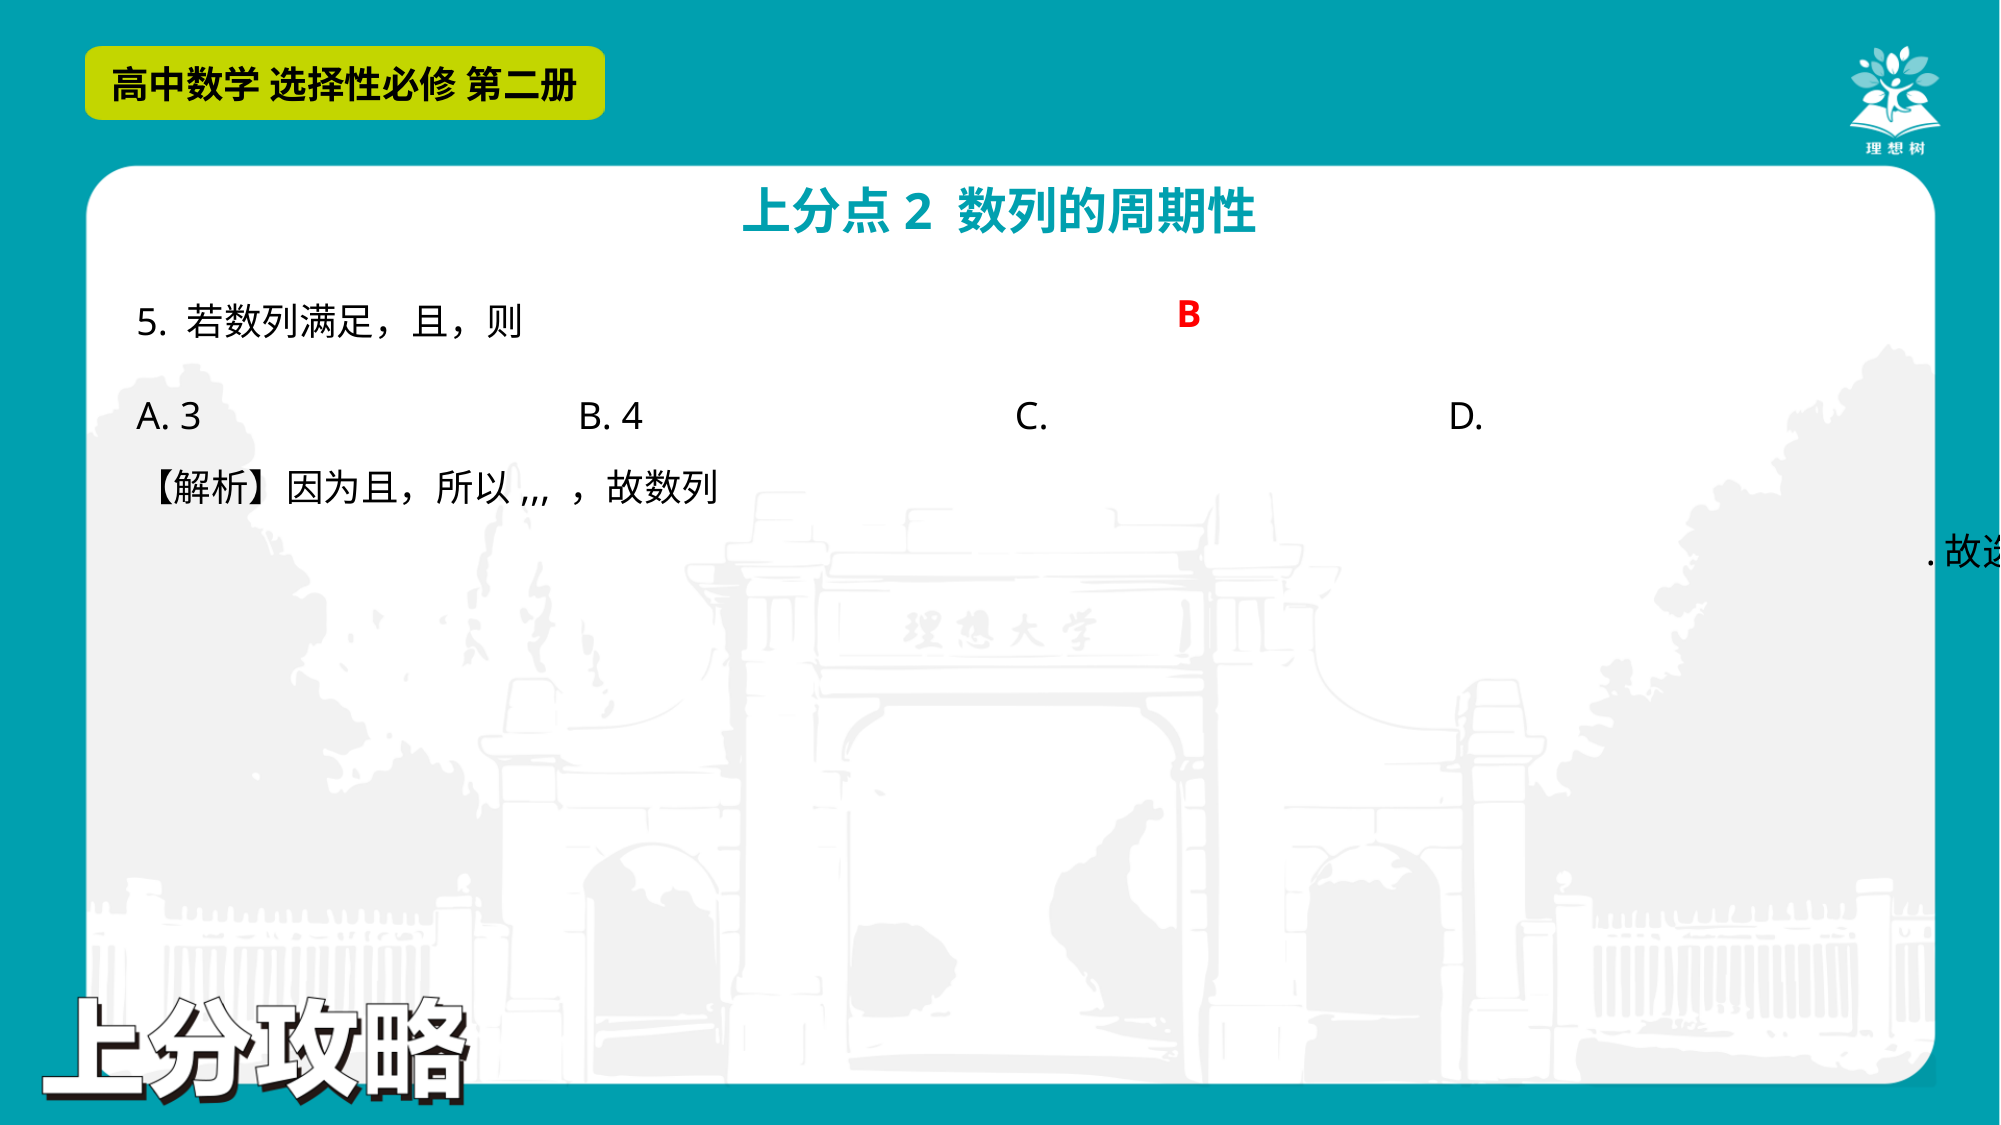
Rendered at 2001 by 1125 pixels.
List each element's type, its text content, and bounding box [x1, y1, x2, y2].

picture [0, 0, 2000, 1125]
text_box B [1161, 288, 1217, 333]
